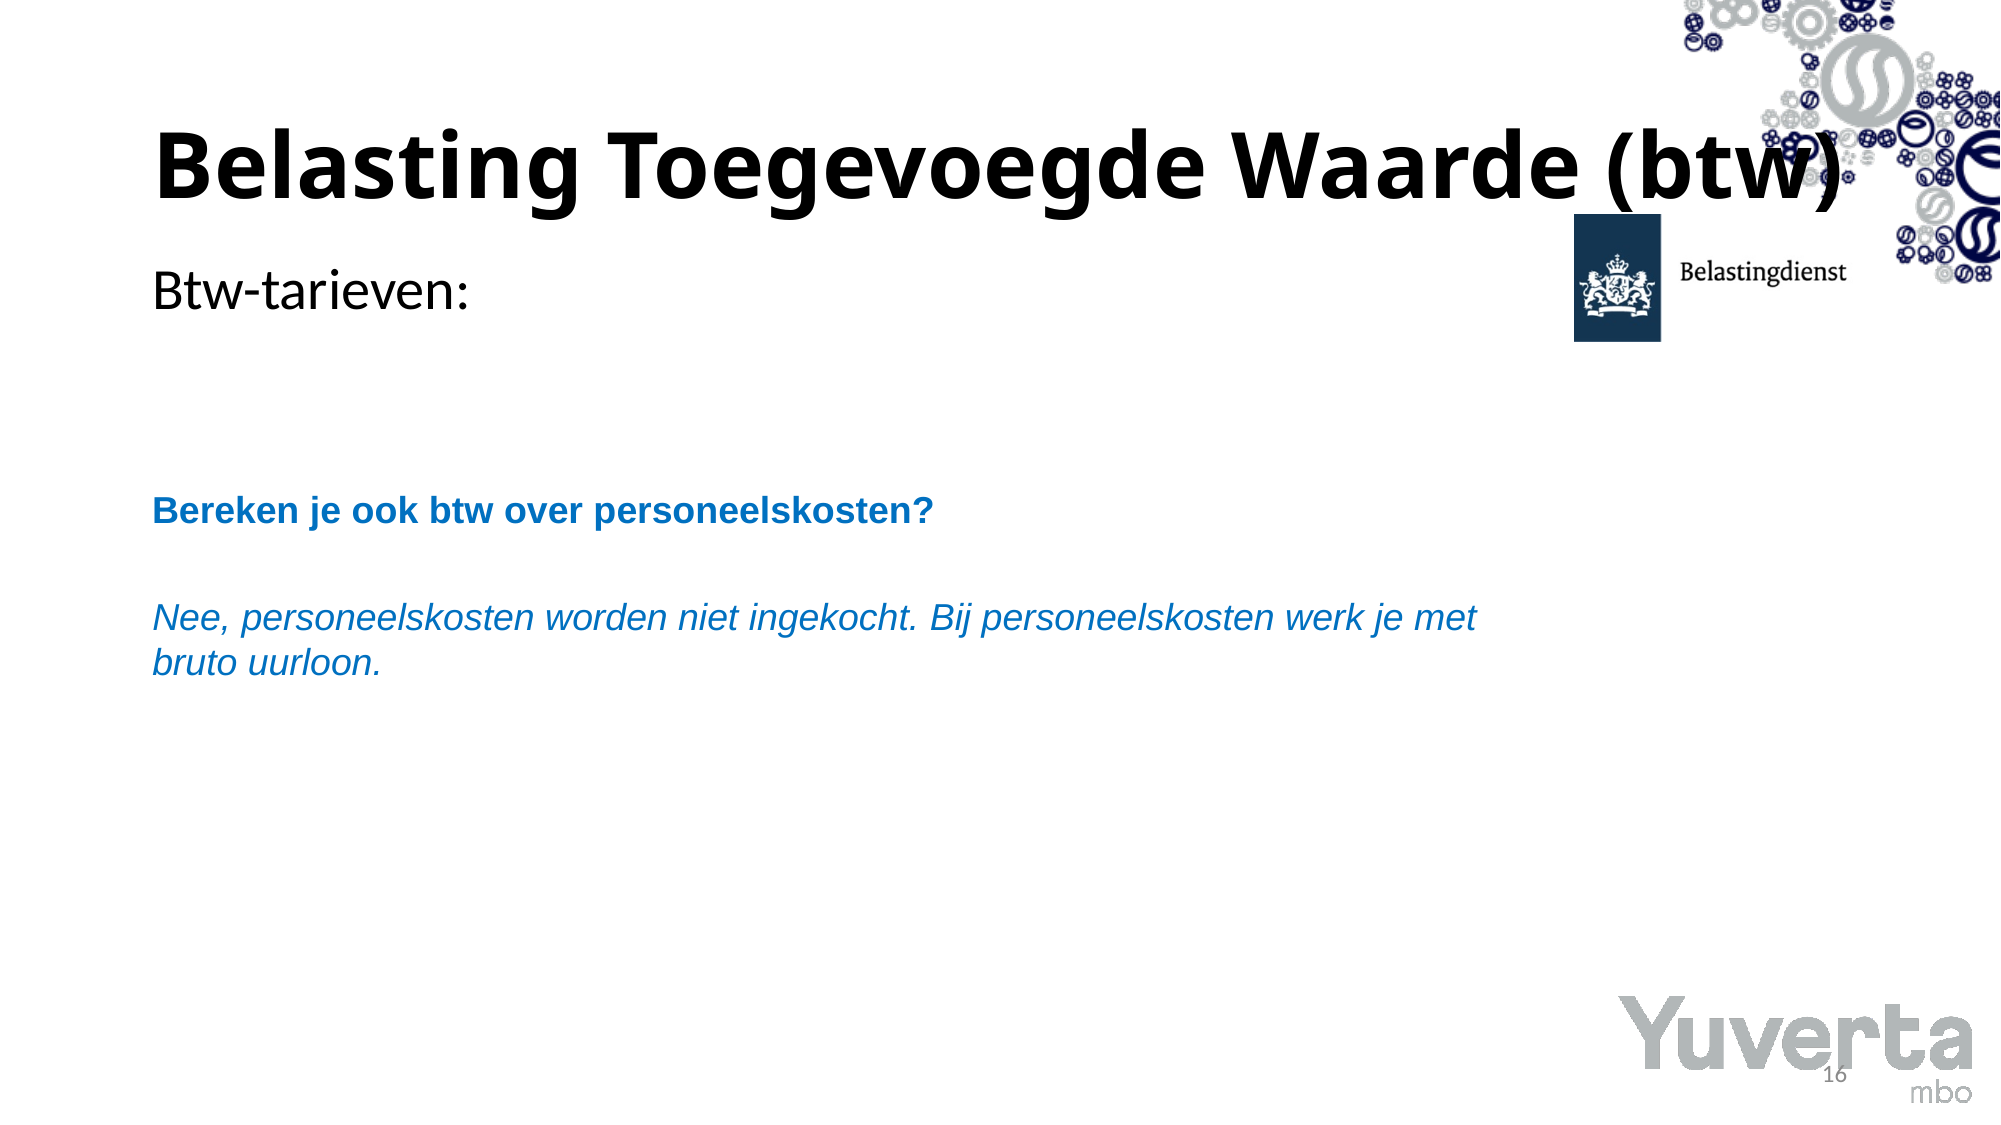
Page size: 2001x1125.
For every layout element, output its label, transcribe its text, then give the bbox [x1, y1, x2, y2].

picture [0, 0, 2000, 1125]
list Btw-tarieven: [137, 251, 613, 347]
text_box Nee, personeelskosten worden niet ingekocht. Bij personeelskosten werk je met bruto uurloon. [137, 585, 1565, 691]
title Belasting Toegevoegde Waarde (btw) [137, 59, 1863, 278]
slide_number 16 [1412, 1042, 1863, 1103]
text_box Bereken je ook btw over personeelskosten? [137, 478, 1759, 539]
